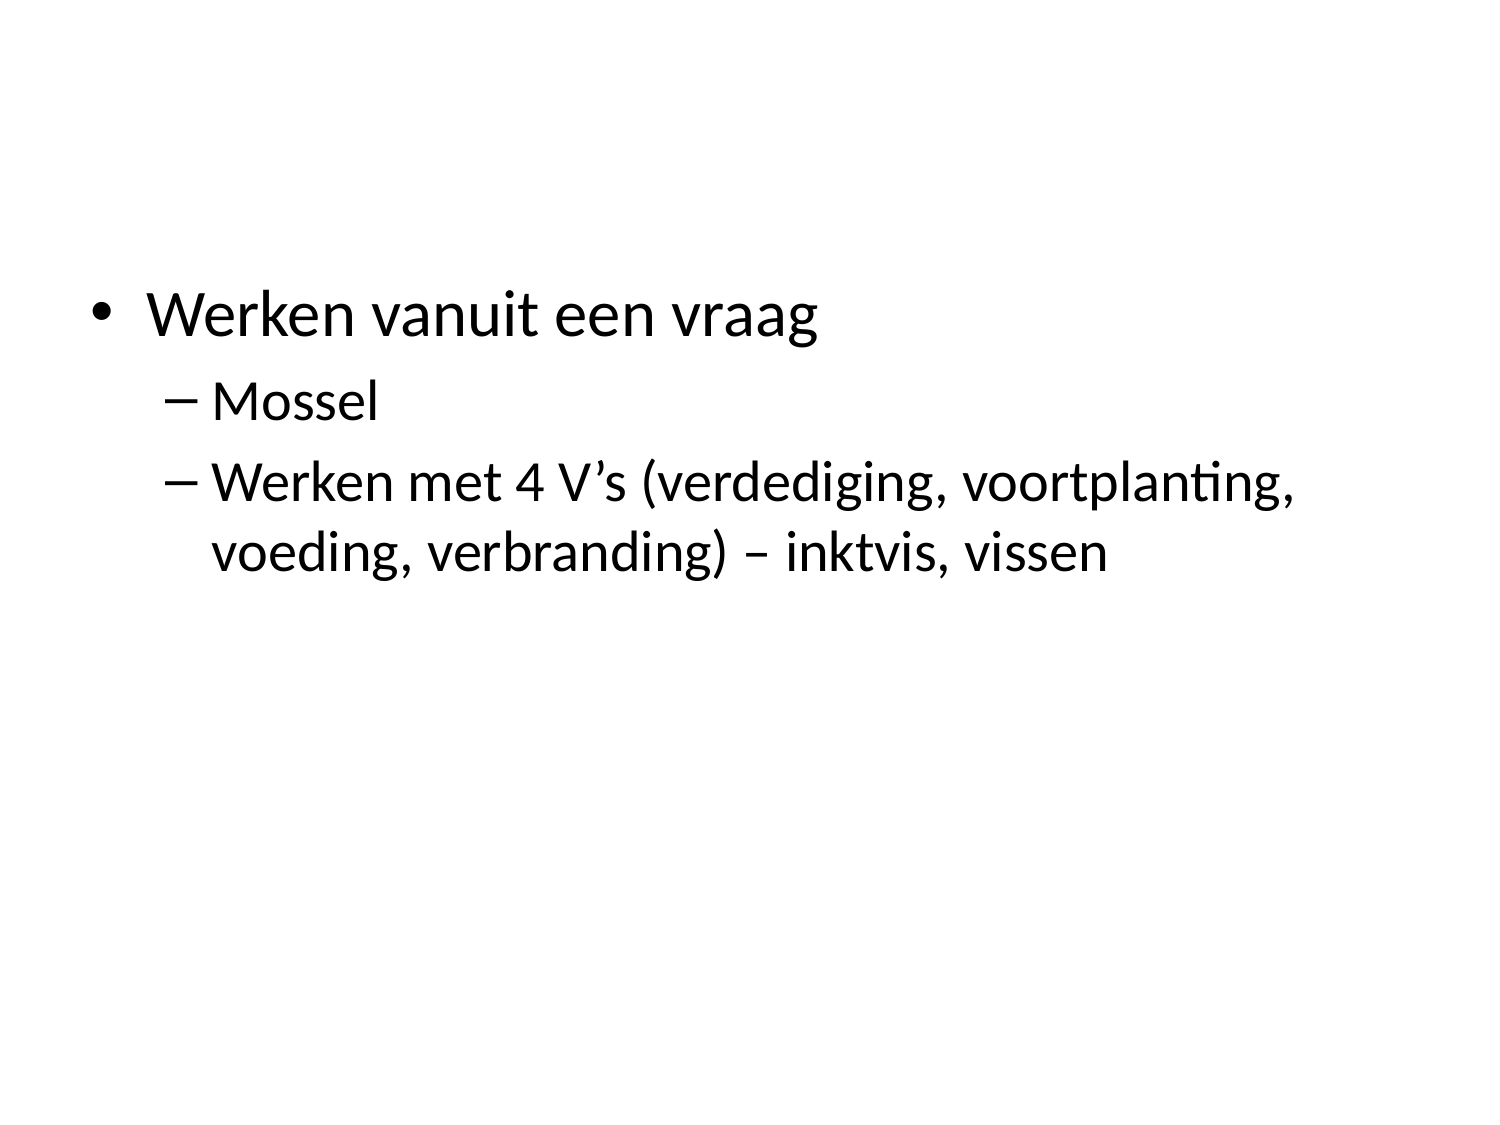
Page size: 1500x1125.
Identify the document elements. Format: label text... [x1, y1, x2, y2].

list Werken vanuit een vraag Mossel Werken met 4 V’s (verdediging, voortplanting, voeding, verbranding) – inktvis, vissen [75, 262, 1425, 1005]
